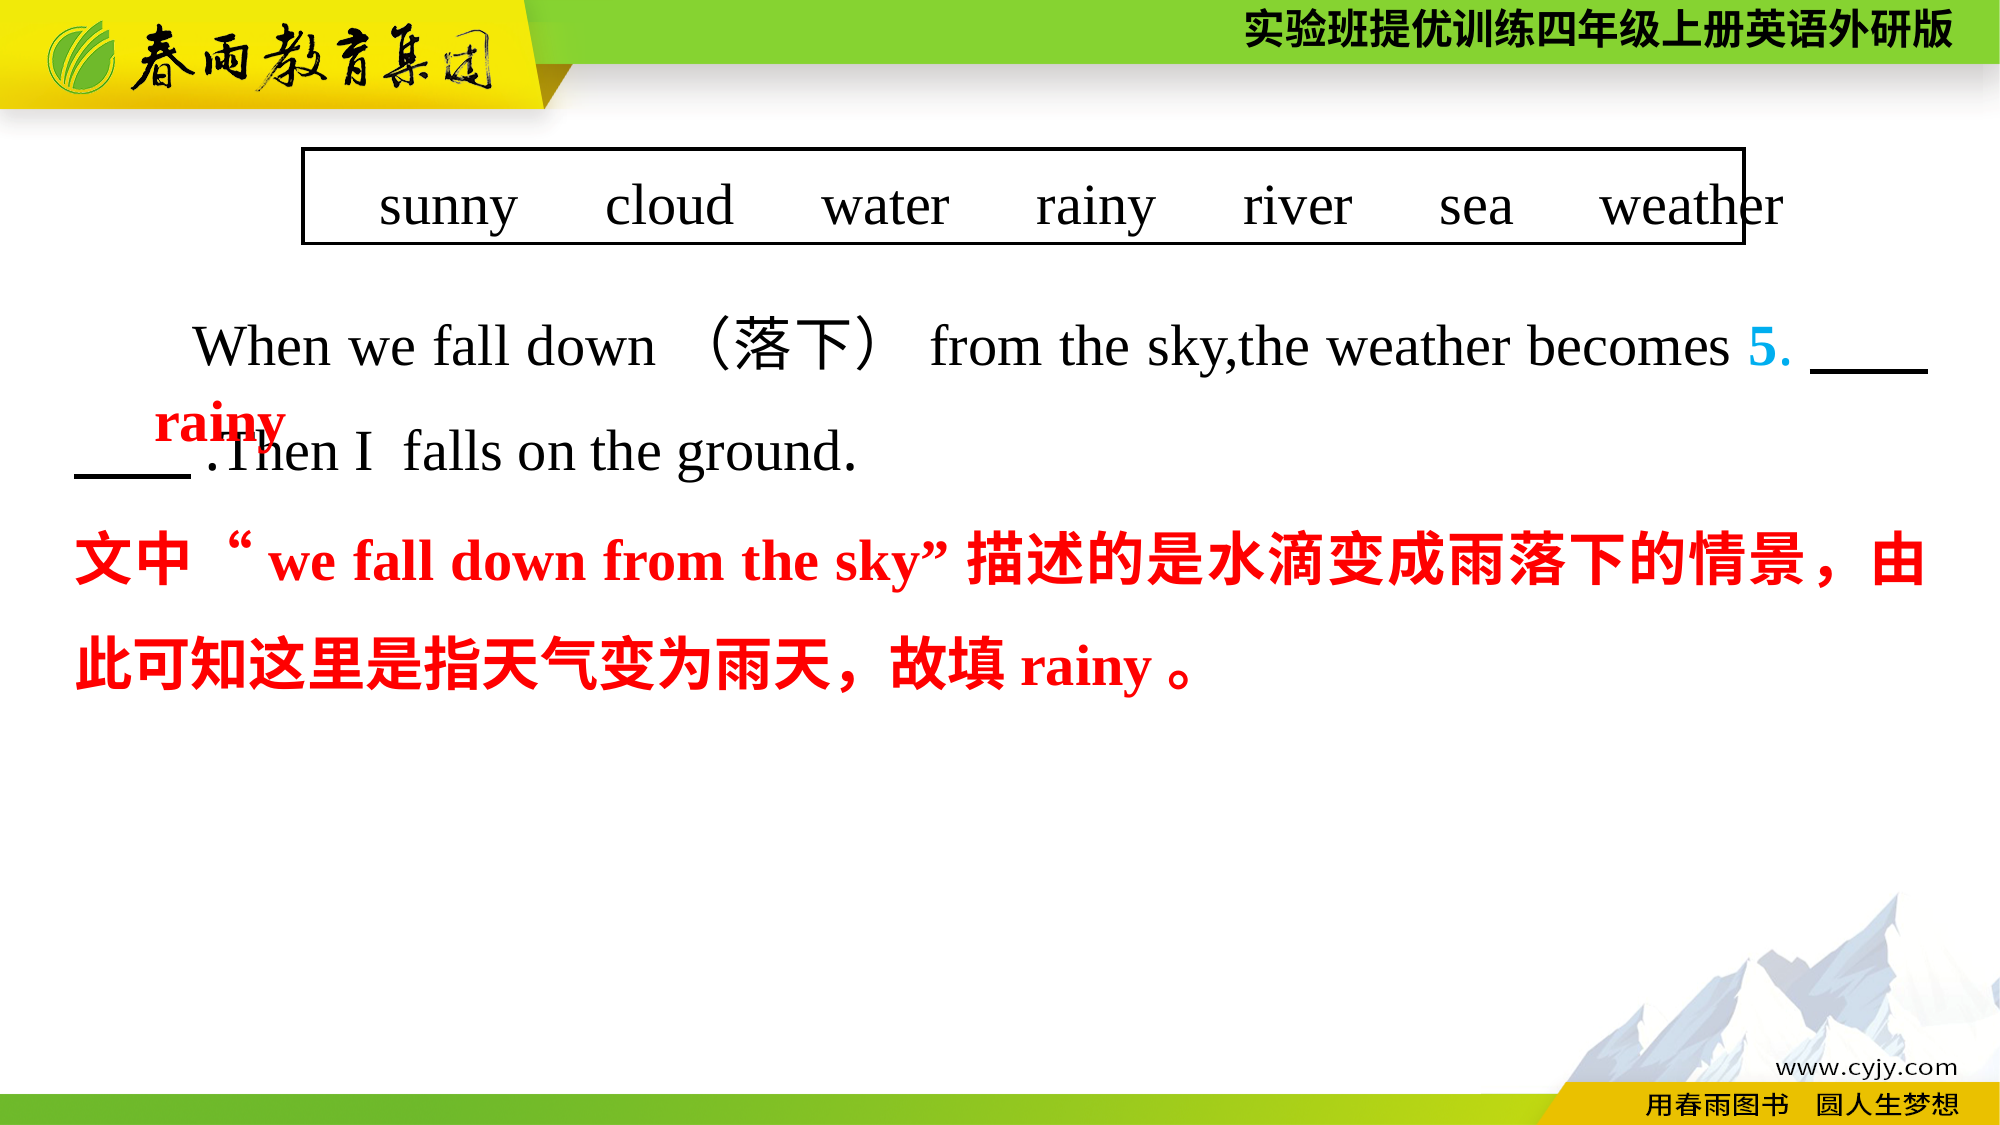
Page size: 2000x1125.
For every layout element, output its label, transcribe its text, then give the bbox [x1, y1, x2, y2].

text_box sunny cloud water rainy river sea weather [59, 123, 1944, 244]
picture [0, 0, 2000, 1125]
text_box rainy [139, 376, 303, 461]
text_box 文中“we fall down from the sky”描述的是水滴变成雨落下的情景，由此可知这里是指天气变为雨天，故填rainy。 [59, 479, 1944, 705]
text_box [302, 148, 1745, 244]
list When we fall down（落下）from the sky,the weather becomes 5. .Then I falls on the ground. [59, 264, 1944, 478]
